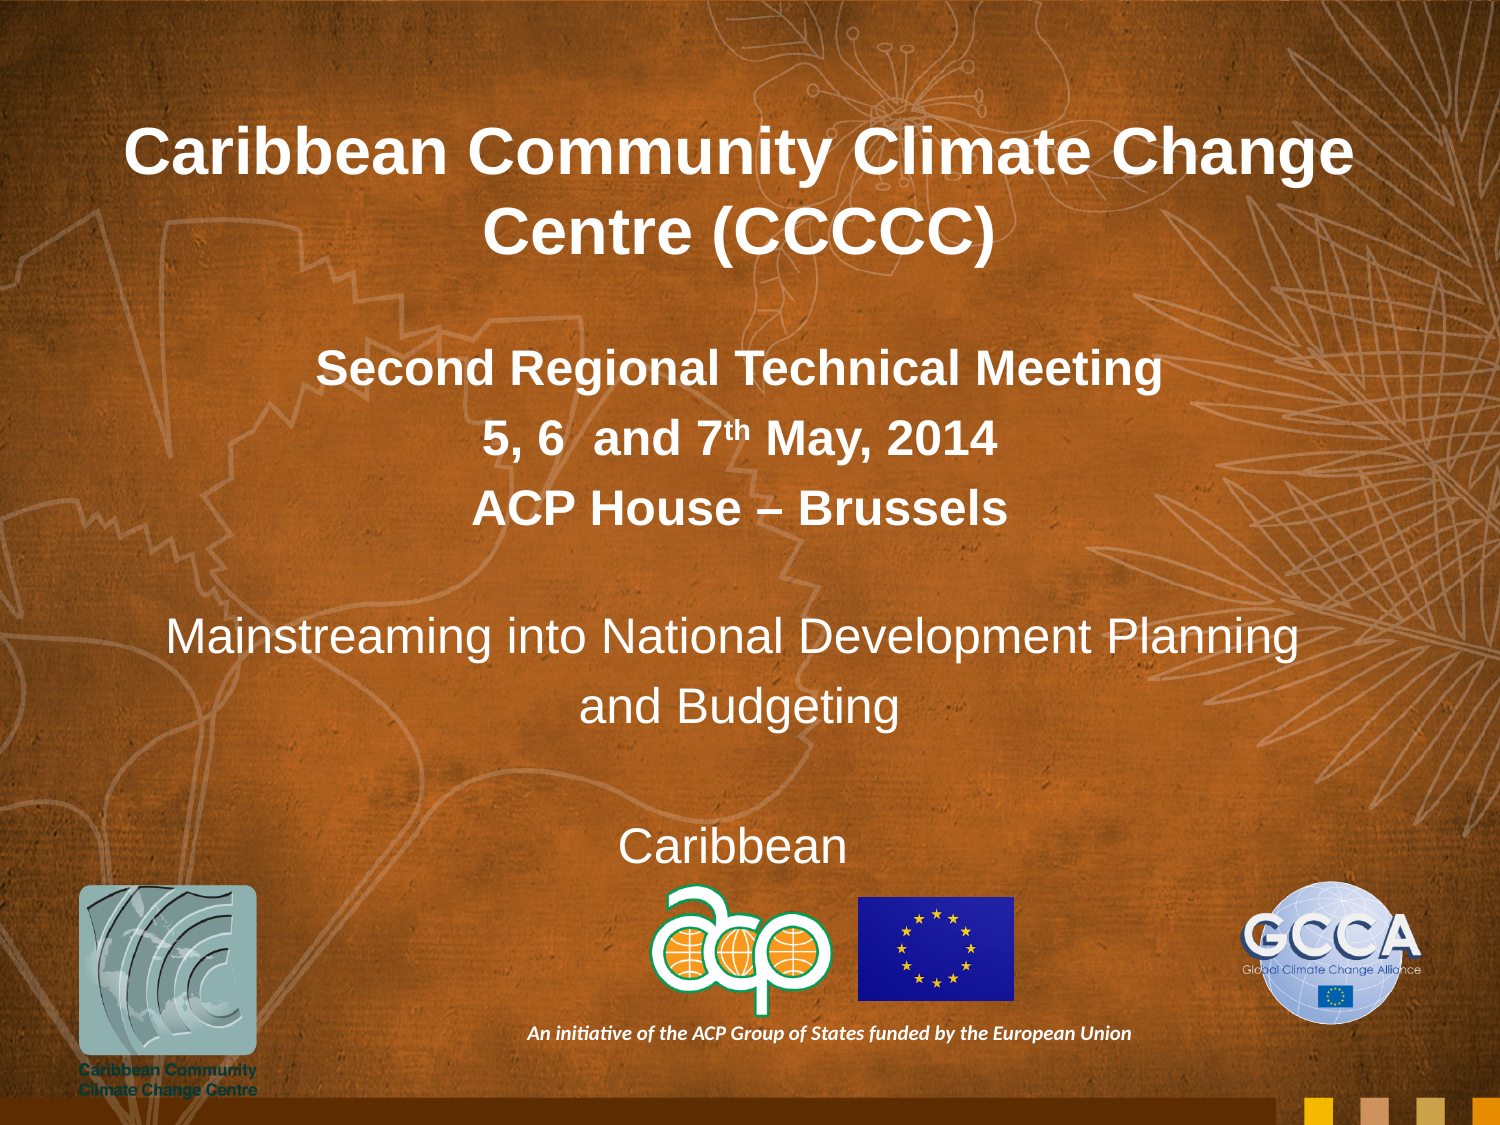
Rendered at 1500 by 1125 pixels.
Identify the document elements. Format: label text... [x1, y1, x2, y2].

picture [0, 0, 1500, 1125]
text_box [52, 833, 467, 1047]
subtitle Caribbean Community Climate Change Centre (CCCCC) Second Regional Technical Meeting 5, 6 and 7th May, 2014 ACP House – Brussels Mainstreaming into National Development Planning and Budgeting Caribbean [26, 99, 1454, 285]
